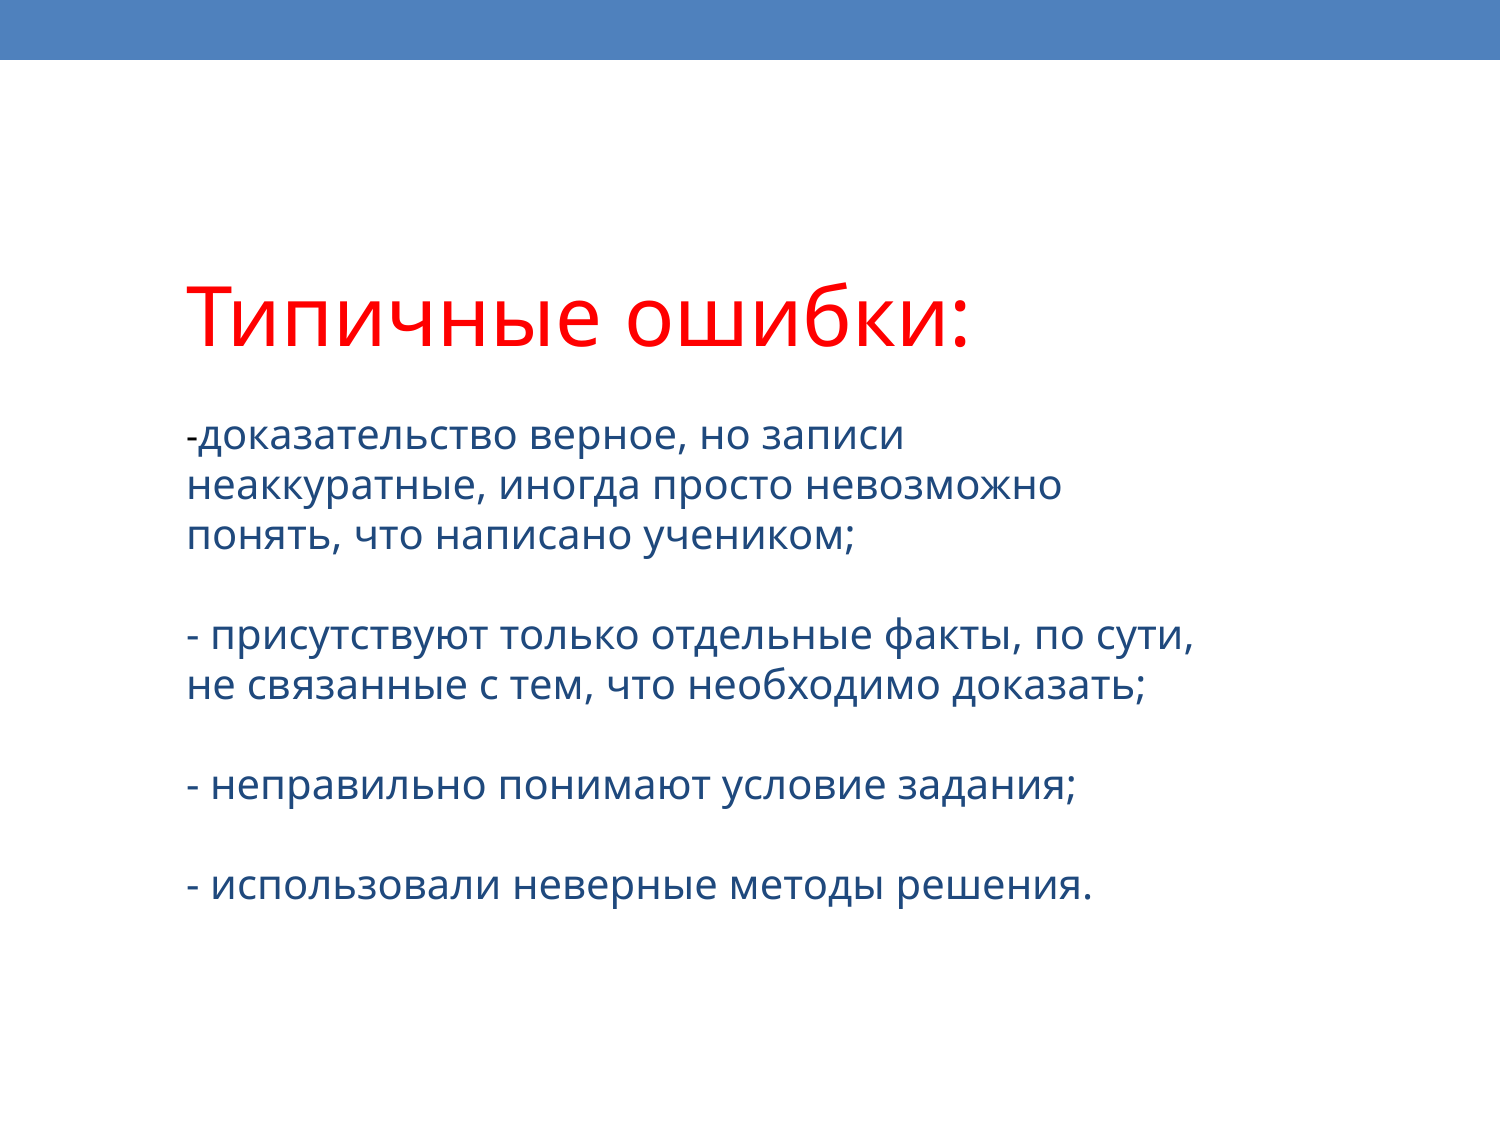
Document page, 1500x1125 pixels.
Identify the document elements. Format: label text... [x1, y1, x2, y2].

text_box Типичные ошибки: -доказательство верное, но записи неаккуратные, иногда просто невозможно понять, что написано учеником; - присутствуют только отдельные факты, по сути, не связанные с тем, что необходимо доказать; - неправильно понимают условие задания; - использовали неверные методы решения. [171, 255, 1229, 916]
